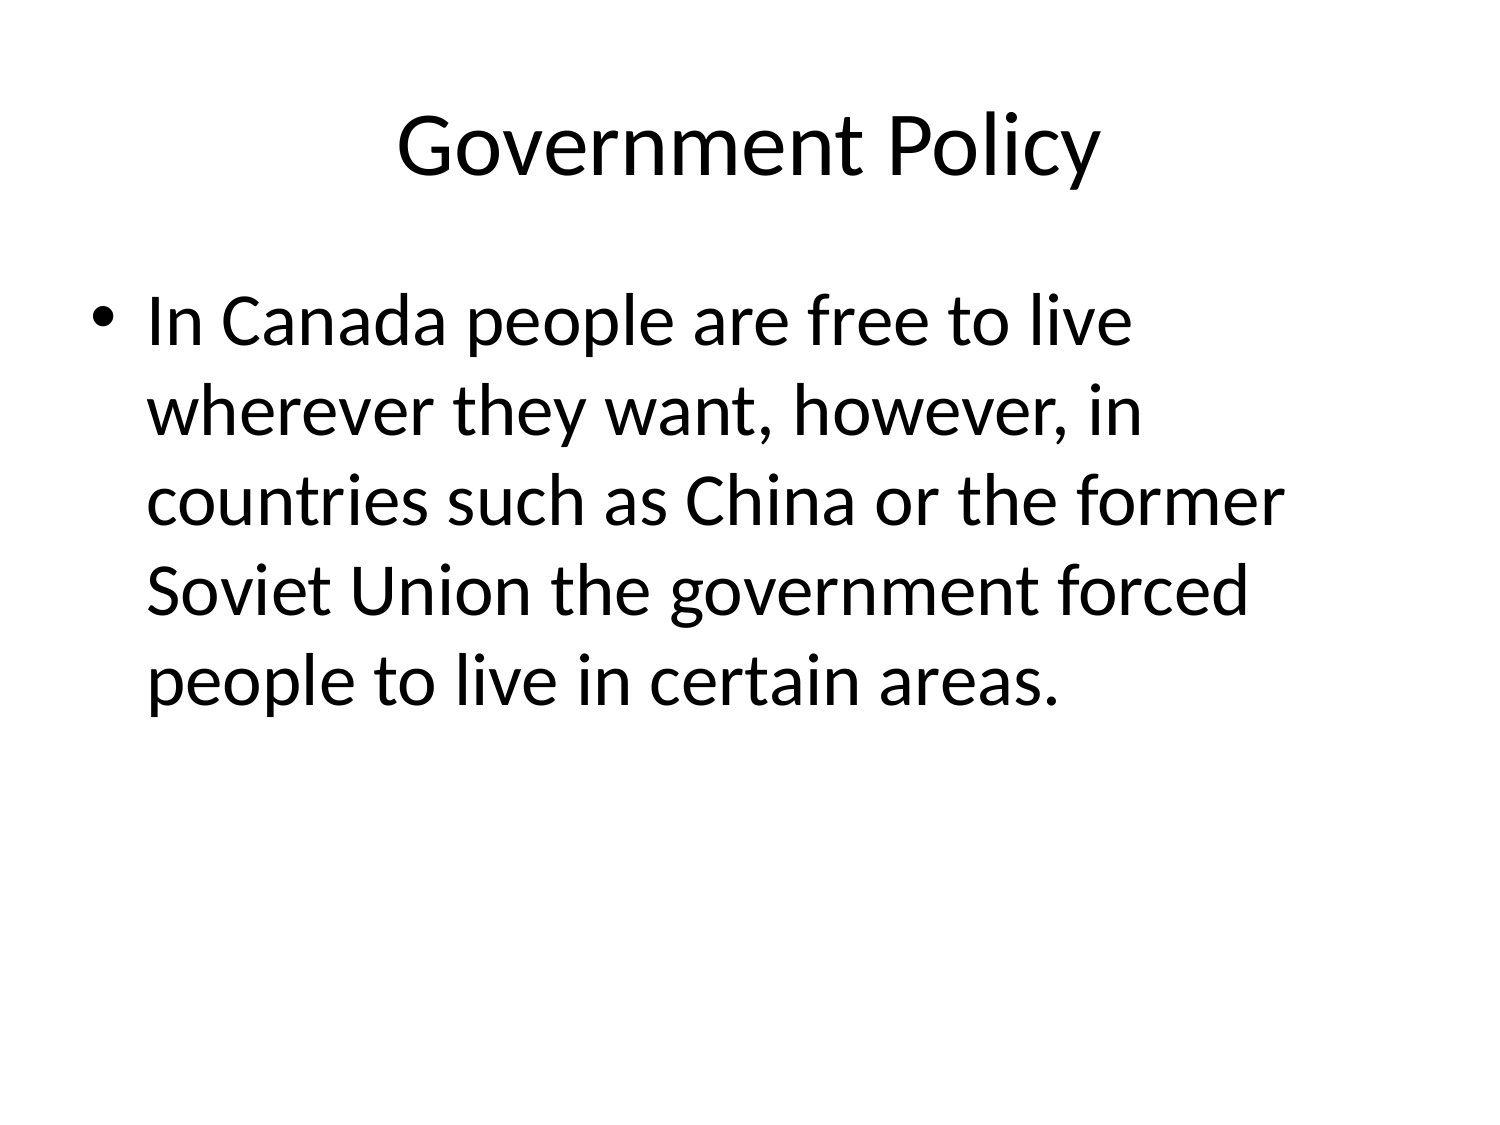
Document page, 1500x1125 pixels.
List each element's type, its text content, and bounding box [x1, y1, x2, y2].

list In Canada people are free to live wherever they want, however, in countries such as China or the former Soviet Union the government forced people to live in certain areas. [75, 262, 1425, 1005]
title Government Policy [75, 45, 1425, 233]
